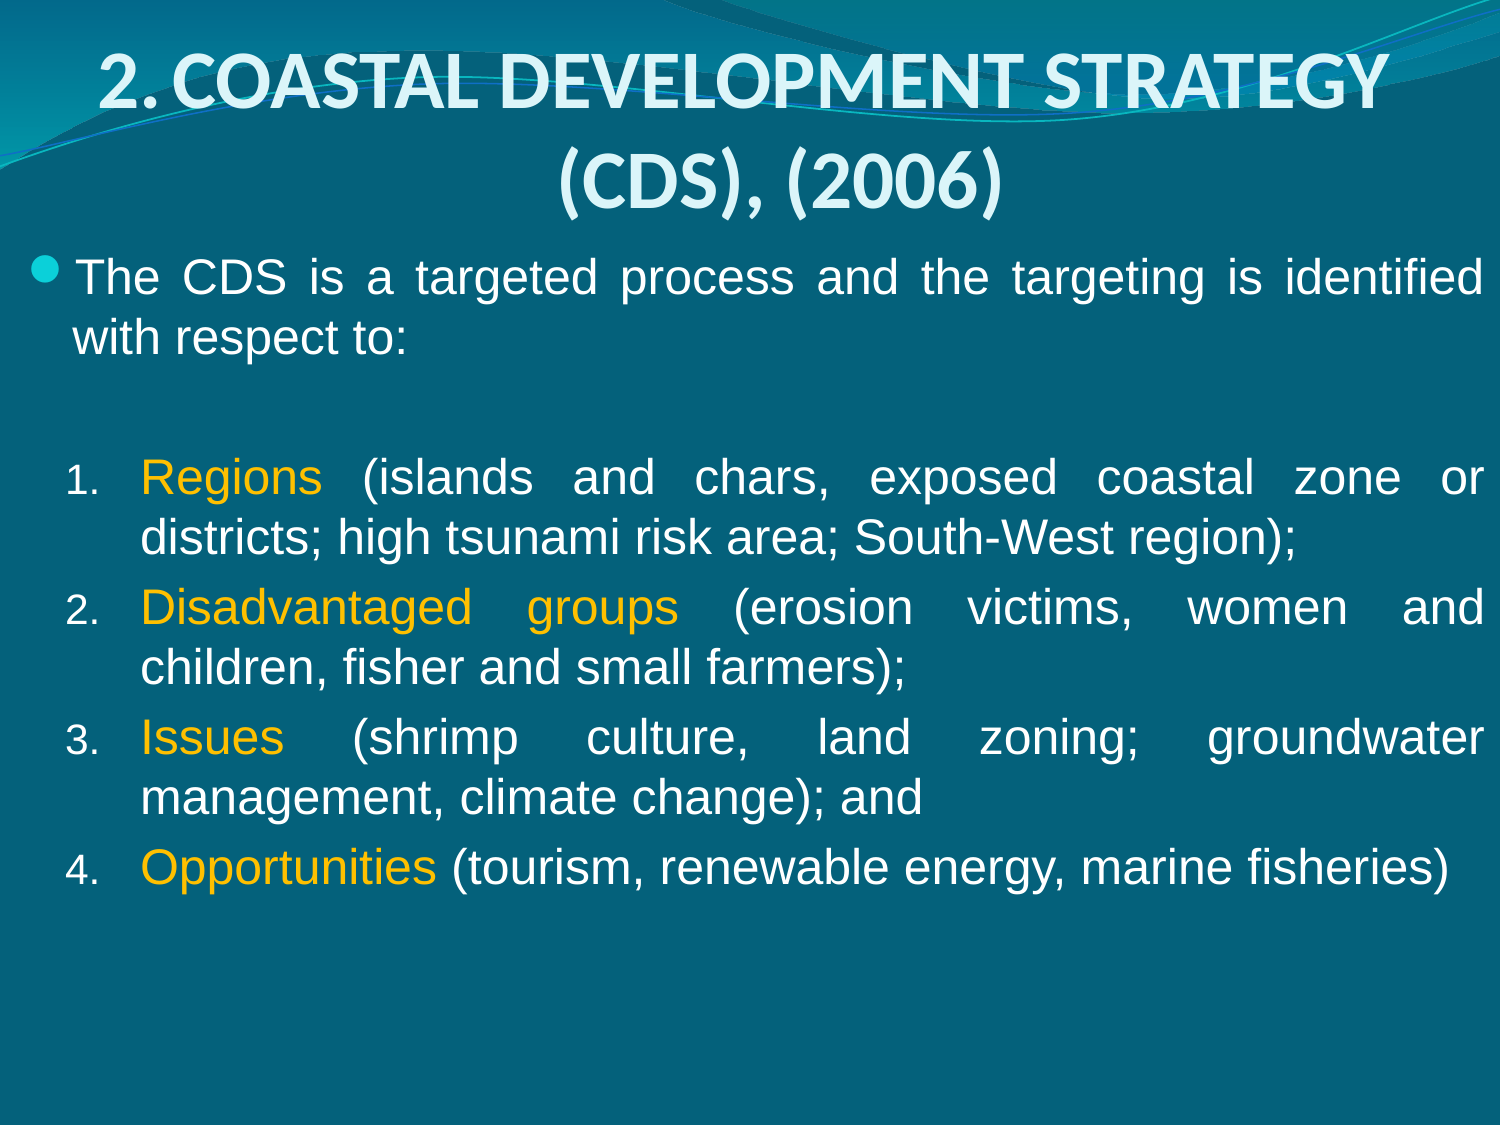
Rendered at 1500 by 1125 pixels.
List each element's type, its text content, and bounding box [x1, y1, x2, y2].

list The CDS is a targeted process and the targeting is identified with respect to: Regions (islands and chars, exposed coastal zone or districts; high tsunami risk area; South-West region); Disadvantaged groups (erosion victims, women and children, fisher and small farmers); Issues (shrimp culture, land zoning; groundwater management, climate change); and Opportunities (tourism, renewable energy, marine fisheries) [12, 237, 1500, 1113]
title COASTAL DEVELOPMENT STRATEGY (CDS), (2006) [37, 22, 1450, 225]
